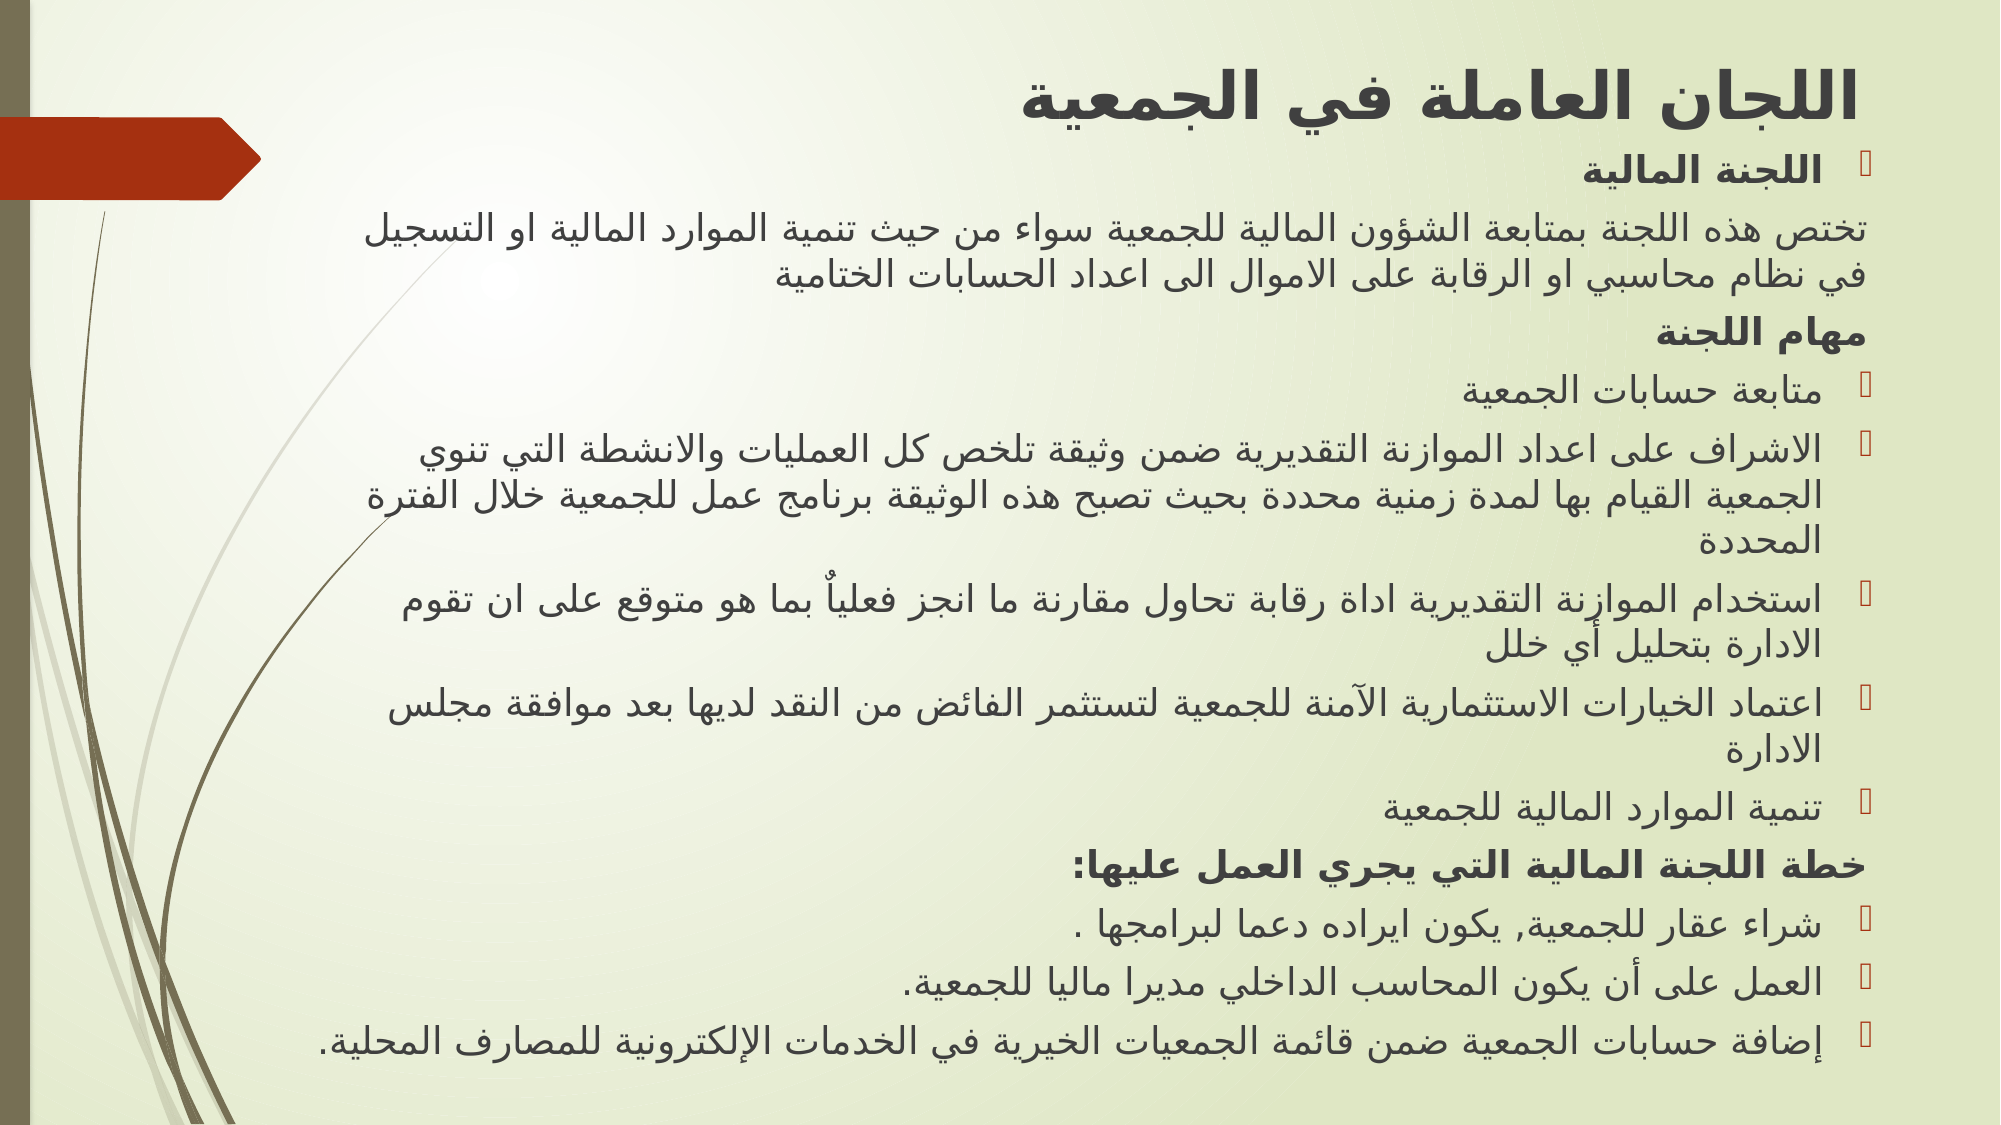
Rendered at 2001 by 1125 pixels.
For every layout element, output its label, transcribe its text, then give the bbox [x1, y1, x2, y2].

list اللجان العاملة في الجمعية اللجنة المالية تختص هذه اللجنة بمتابعة الشؤون المالية للجمعية سواء من حيث تنمية الموارد المالية او التسجيل في نظام محاسبي او الرقابة على الاموال الى اعداد الحسابات الختامية مهام اللجنة متابعة حسابات الجمعية الاشراف على اعداد الموازنة التقديرية ضمن وثيقة تلخص كل العمليات والانشطة التي تنوي الجمعية القيام بها لمدة زمنية محددة بحيث تصبح هذه الوثيقة برنامج عمل للجمعية خلال الفترة المحددة استخدام الموازنة التقديرية اداة رقابة تحاول مقارنة ما انجز فعلياٌ بما هو متوقع على ان تقوم الادارة بتحليل أي خلل اعتماد الخيارات الاستثمارية الآمنة للجمعية لتستثمر الفائض من النقد لديها بعد موافقة مجلس الادارة تنمية الموارد المالية للجمعية خطة اللجنة المالية التي يجري العمل عليها: شراء عقار للجمعية, يكون ايراده دعما لبرامجها . العمل على أن يكون المحاسب الداخلي مديرا ماليا للجمعية. إضافة حسابات الجمعية ضمن قائمة الجمعيات الخيرية في الخدمات الإلكترونية للمصارف المحلية. [295, 45, 1883, 1081]
